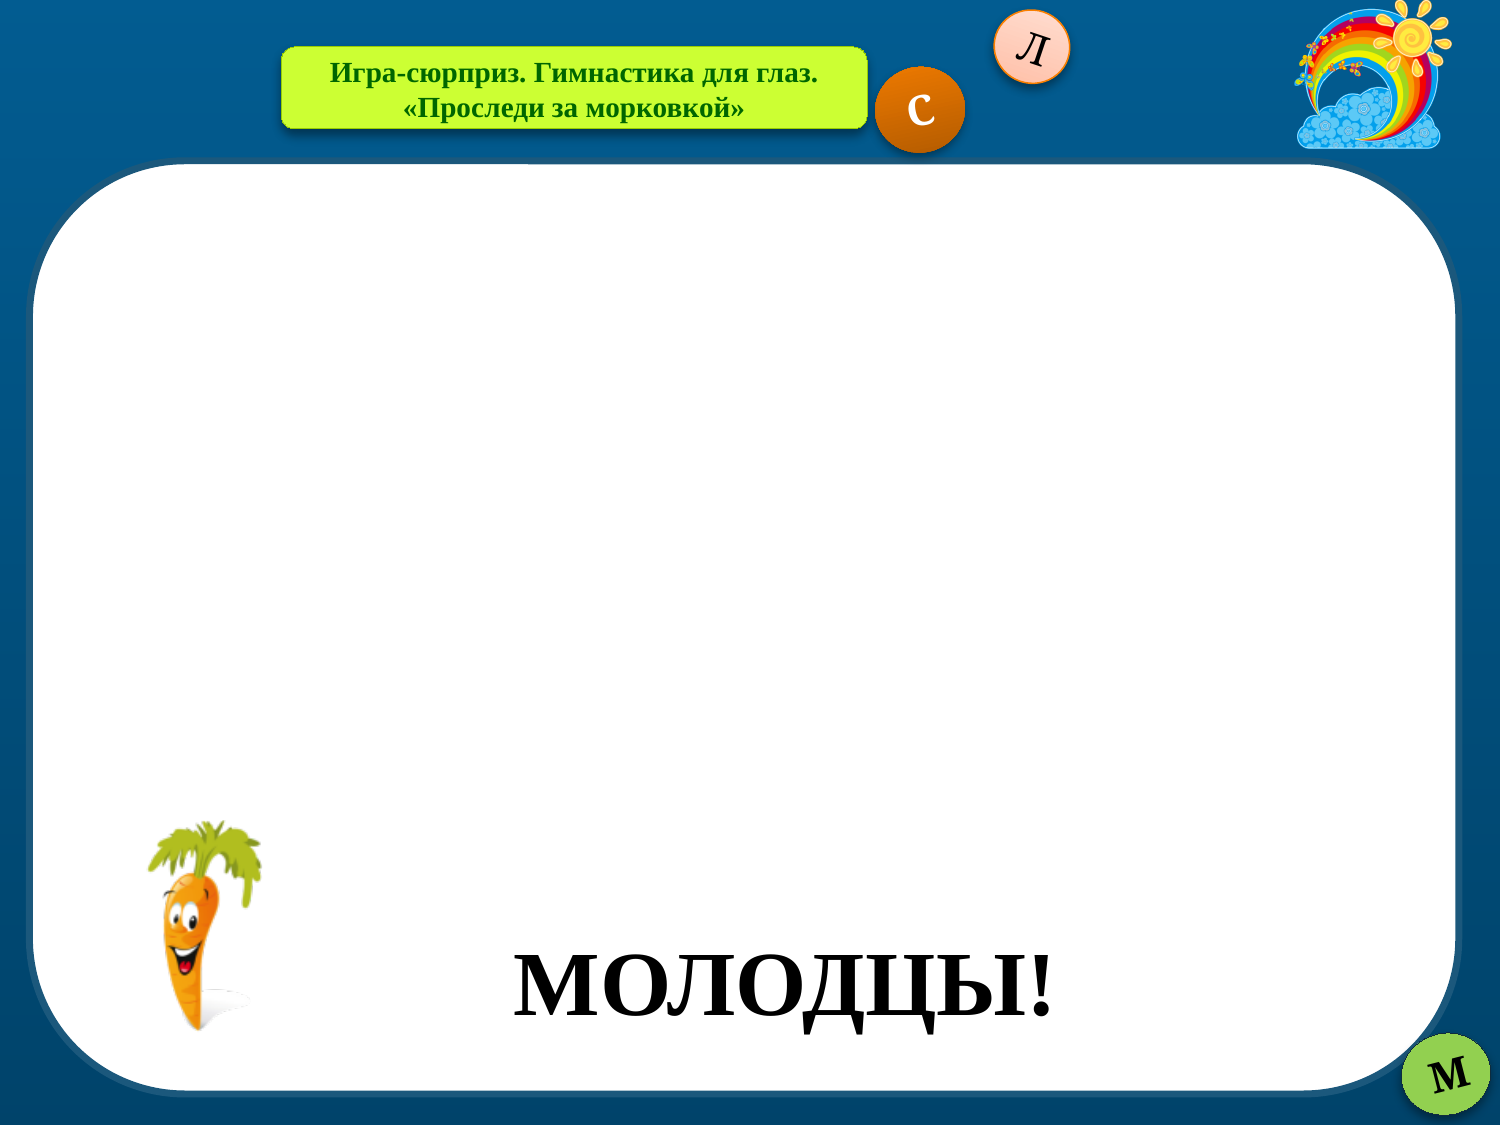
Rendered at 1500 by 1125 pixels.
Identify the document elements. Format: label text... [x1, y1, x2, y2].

text_box М [1401, 1032, 1491, 1116]
text_box С [875, 66, 965, 153]
text_box МОЛОДЦЫ! [431, 916, 1140, 1042]
picture [128, 820, 270, 1037]
text_box [1346, 0, 1500, 1125]
text_box Игра-сюрприз. Гимнастика для глаз. «Проследи за морковкой» [281, 46, 868, 129]
picture [1293, 0, 1452, 150]
text_box [0, 0, 1425, 1125]
text_box Л [993, 9, 1071, 85]
text_box [25, 157, 1463, 1098]
